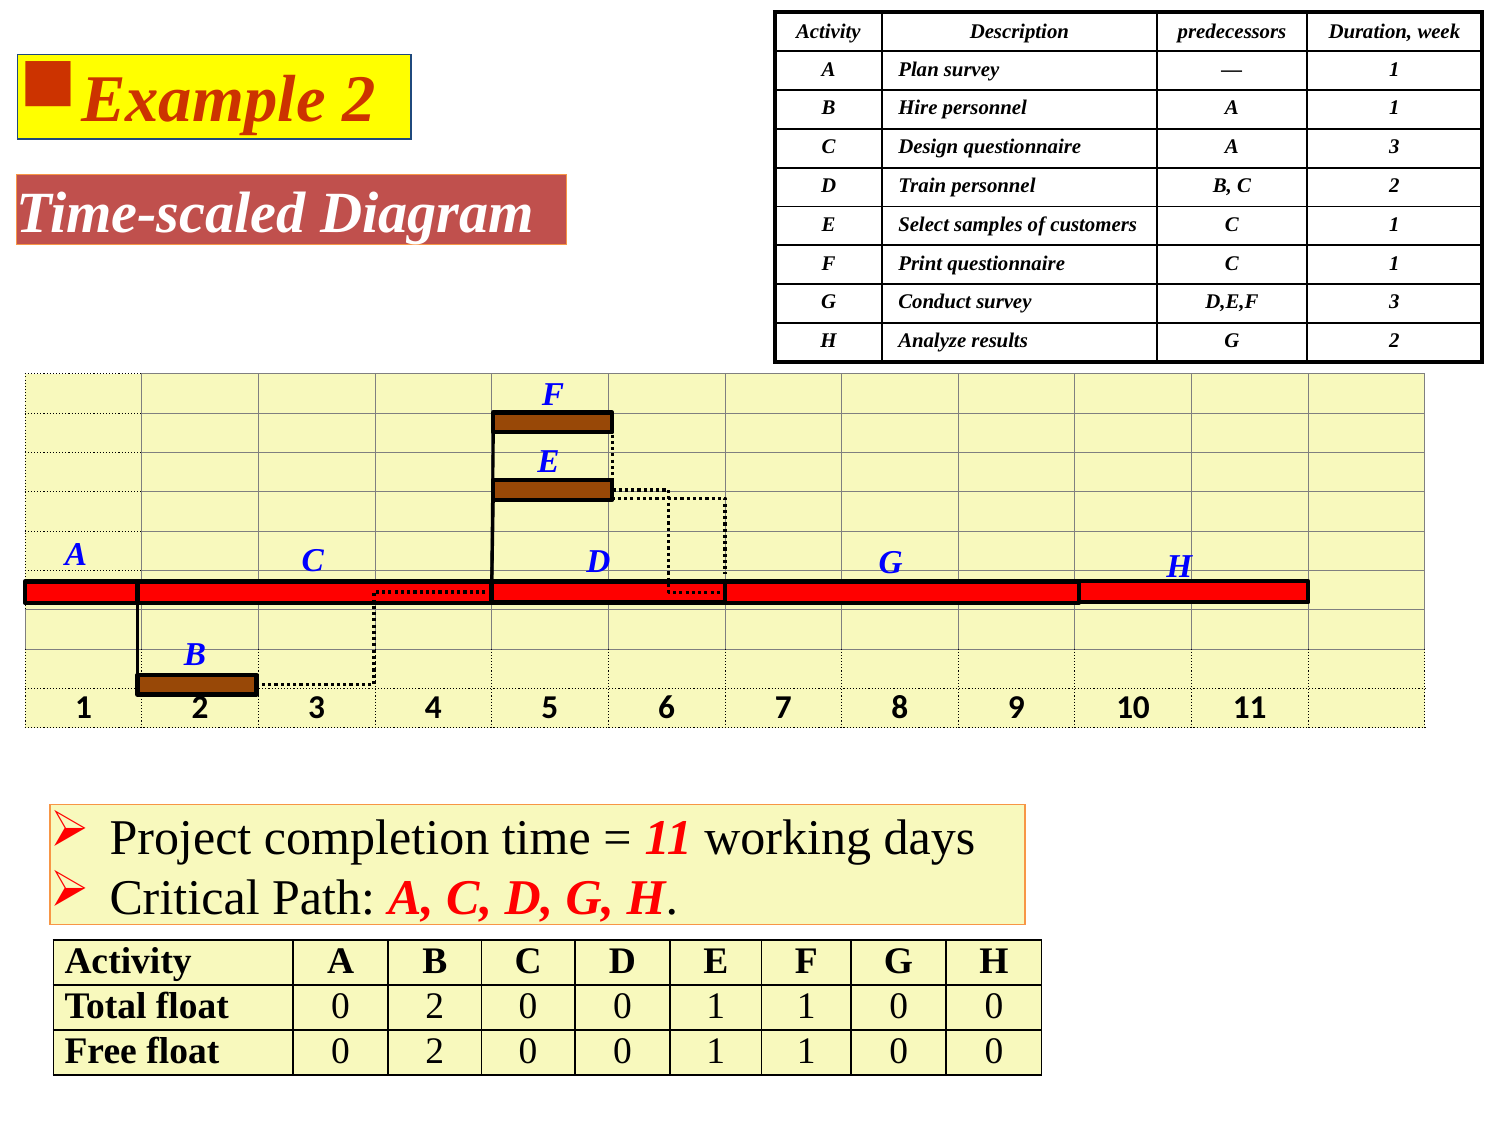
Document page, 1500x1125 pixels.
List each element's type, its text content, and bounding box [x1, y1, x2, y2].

table_cell 0 [852, 1031, 945, 1074]
table_cell [1192, 492, 1308, 531]
table_cell A [1158, 130, 1306, 167]
table_header [1075, 374, 1191, 413]
table_cell 0 [947, 1031, 1041, 1074]
table_cell B, C [1158, 169, 1306, 206]
table_cell Design questionnaire [883, 130, 1156, 167]
table_cell [1309, 610, 1424, 649]
table_cell 0 [294, 1031, 387, 1074]
table_cell Conduct survey [883, 285, 1156, 322]
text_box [256, 531, 726, 685]
table_header G [852, 941, 945, 984]
table_cell G [1158, 324, 1306, 360]
table_cell [841, 650, 958, 688]
table_cell 1 [1308, 52, 1480, 89]
table_header Activity [777, 14, 881, 50]
text_box Example 2 [17, 54, 412, 140]
table_cell C [1158, 246, 1306, 283]
table_cell 0 [482, 986, 574, 1029]
table_cell [1308, 650, 1425, 688]
table_cell [1084, 492, 1191, 531]
text_box Project completion time = 11 working days Critical Path: A, C, D, G, H. [49, 804, 1025, 925]
table_cell 2 [1308, 169, 1480, 206]
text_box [612, 421, 1080, 604]
table_cell [729, 611, 841, 649]
table_cell [959, 414, 1074, 420]
table_cell 0 [576, 1031, 669, 1074]
table_cell 11 [1191, 688, 1308, 728]
table_cell [1192, 414, 1308, 452]
text_box Time-scaled Diagram [16, 174, 567, 245]
table_cell Hire personnel [883, 91, 1156, 128]
table_cell [1084, 453, 1191, 491]
table_cell 1 [1308, 246, 1480, 283]
table_cell 0 [294, 986, 387, 1029]
table_header H [947, 941, 1041, 984]
table_header E [671, 941, 761, 984]
table_cell 1 [762, 1031, 850, 1074]
table_cell 2 [1308, 324, 1480, 360]
table_cell 4 [375, 693, 492, 728]
table_cell 1 [1308, 91, 1480, 128]
table_cell [1309, 532, 1424, 570]
table_cell [1192, 610, 1308, 649]
table_cell [259, 414, 375, 452]
table_cell [376, 492, 485, 528]
table_header B [389, 941, 481, 984]
table_cell 10 [1075, 688, 1191, 728]
table_cell Total float [54, 986, 292, 1029]
table_cell 1 [671, 1031, 761, 1074]
table_header predecessors [1158, 14, 1306, 50]
table_cell G [777, 285, 881, 322]
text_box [491, 364, 613, 593]
table_cell [1075, 414, 1191, 452]
table_cell [1309, 453, 1424, 491]
table_cell 1 [671, 986, 761, 1029]
table_cell 1 [25, 688, 142, 728]
table_cell [1309, 492, 1424, 531]
table_header [959, 374, 1074, 413]
table_cell [1192, 453, 1308, 491]
table_cell [617, 414, 725, 420]
table_header [842, 374, 958, 413]
table_header [25, 374, 141, 413]
table_cell 9 [958, 688, 1075, 728]
table_cell Print questionnaire [883, 246, 1156, 283]
table_cell [25, 650, 132, 688]
table_header [1192, 374, 1308, 413]
table_cell [1075, 610, 1191, 649]
table_cell 0 [947, 986, 1041, 1029]
table_cell 1 [1308, 207, 1480, 244]
table_cell [142, 453, 258, 491]
table_cell 7 [725, 688, 841, 728]
table_cell 3 [258, 693, 375, 728]
table_cell 0 [852, 986, 945, 1029]
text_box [137, 610, 257, 695]
table_cell [1309, 414, 1424, 452]
table_cell C [777, 130, 881, 167]
table_cell [259, 492, 375, 528]
table_cell Analyze results [883, 324, 1156, 360]
table_cell 1 [762, 986, 850, 1029]
table_cell 0 [576, 986, 669, 1029]
table_cell [26, 610, 132, 649]
table_header F [762, 941, 850, 984]
table_header [617, 374, 725, 413]
table_cell 0 [482, 1031, 574, 1074]
table_cell D,E,F [1158, 285, 1306, 322]
table_cell [1308, 688, 1425, 728]
table_header A [294, 941, 387, 984]
table_cell E [777, 207, 881, 244]
table_cell 5 [492, 693, 608, 728]
table_cell [726, 414, 841, 420]
table_header [1309, 374, 1424, 413]
table_cell [1075, 650, 1191, 688]
table_cell 3 [1308, 285, 1480, 322]
table_cell D [777, 169, 881, 206]
table_header [142, 374, 258, 413]
table_cell 8 [841, 688, 958, 728]
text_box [24, 524, 143, 603]
table_cell 2 [389, 986, 481, 1029]
table_header [376, 374, 486, 413]
table_cell [376, 453, 485, 491]
table_cell A [777, 52, 881, 89]
table_cell H [777, 324, 881, 360]
table_cell [958, 650, 1075, 688]
table_header C [482, 941, 574, 984]
table_header Duration, week [1308, 14, 1480, 50]
table_cell [259, 453, 375, 491]
table_cell [1191, 650, 1308, 688]
table_header [259, 374, 375, 413]
table_cell 3 [1308, 130, 1480, 167]
table_cell [142, 414, 258, 452]
table_cell B [777, 91, 881, 128]
table_cell 6 [608, 692, 725, 728]
table_cell Select samples of customers [883, 207, 1156, 244]
table_cell [25, 492, 141, 523]
table_cell [376, 414, 486, 452]
table_cell 2 [389, 1031, 481, 1074]
table_cell [728, 650, 841, 688]
table_cell Free float [54, 1031, 292, 1074]
table_cell C [1158, 207, 1306, 244]
table_cell — [1158, 52, 1306, 89]
table_header D [576, 941, 669, 984]
table_cell [142, 492, 258, 529]
table_cell [842, 611, 958, 649]
table_header [726, 374, 841, 413]
table_cell [25, 413, 141, 452]
table_cell Train personnel [883, 169, 1156, 206]
table_cell [842, 414, 958, 420]
table_cell A [1158, 91, 1306, 128]
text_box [1084, 536, 1309, 603]
table_cell 2 [142, 700, 258, 728]
table_header Activity [54, 941, 292, 984]
table_cell Plan survey [883, 52, 1156, 89]
table_cell [1309, 571, 1424, 609]
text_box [137, 530, 257, 603]
table_cell [959, 611, 1074, 649]
table_cell F [777, 246, 881, 283]
table_cell [25, 452, 141, 492]
table_header Description [883, 14, 1156, 50]
